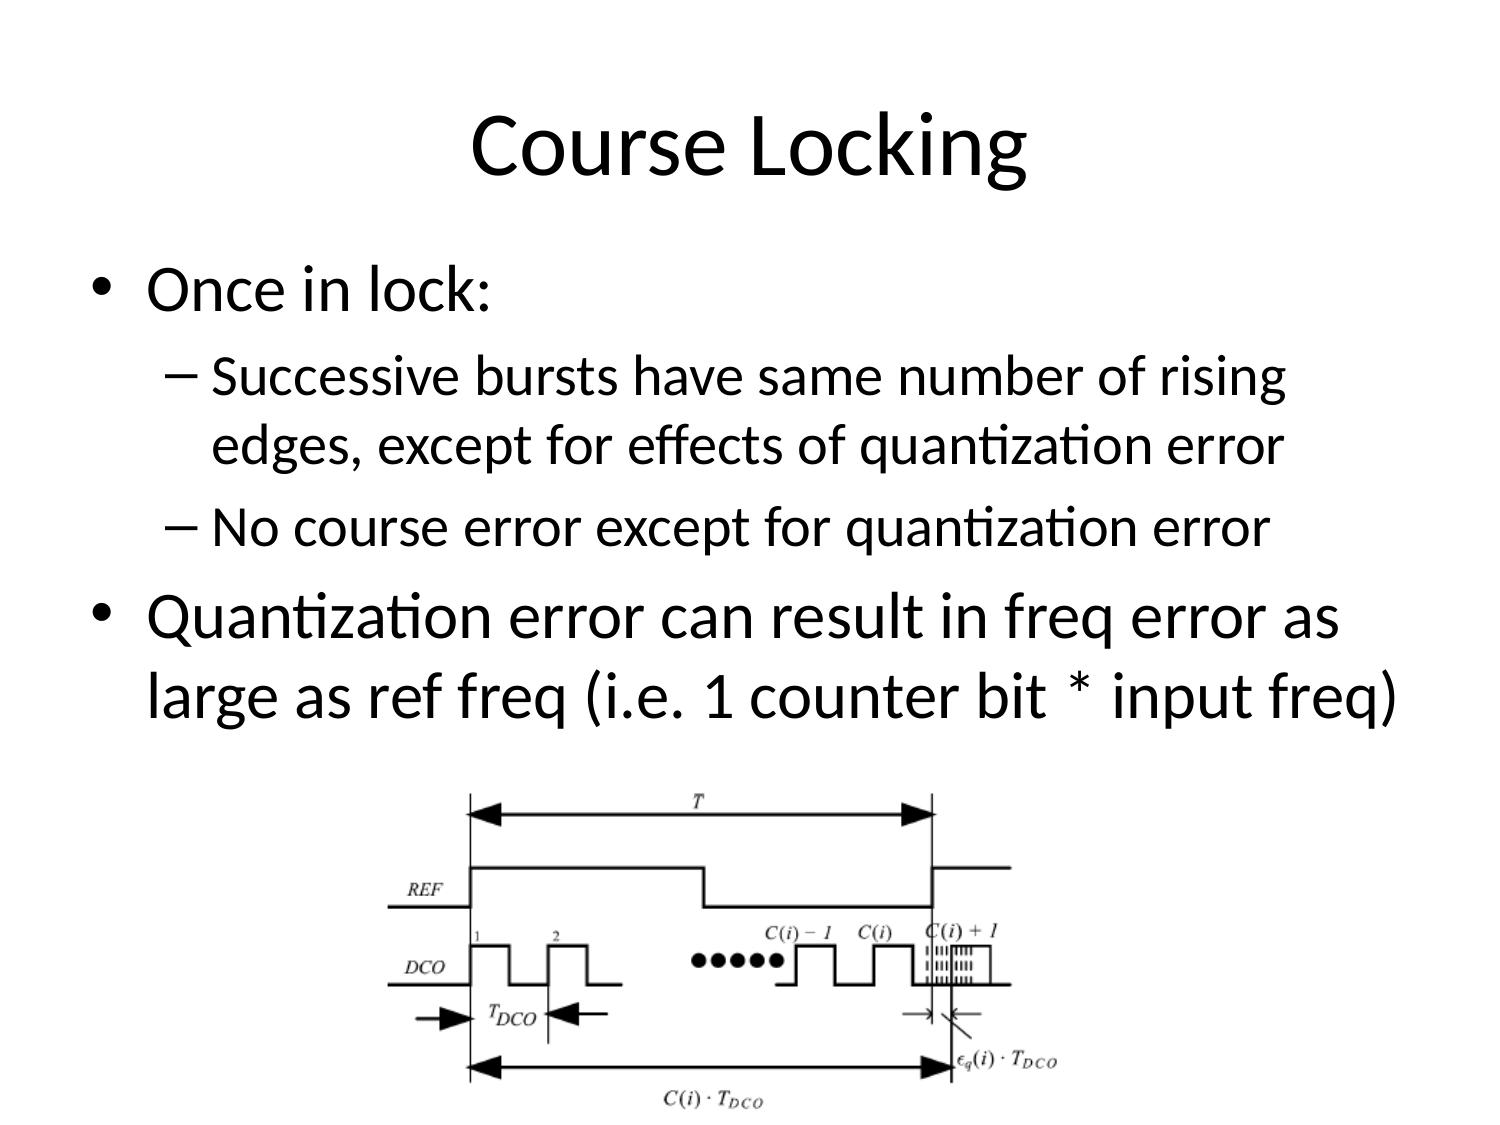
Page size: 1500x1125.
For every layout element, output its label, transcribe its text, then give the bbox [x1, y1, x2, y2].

list Once in lock: Successive bursts have same number of rising edges, except for effects of quantization error No course error except for quantization error Quantization error can result in freq error as large as ref freq (i.e. 1 counter bit * input freq) [75, 237, 1425, 838]
picture [362, 775, 1077, 1125]
title Course Locking [75, 45, 1425, 233]
